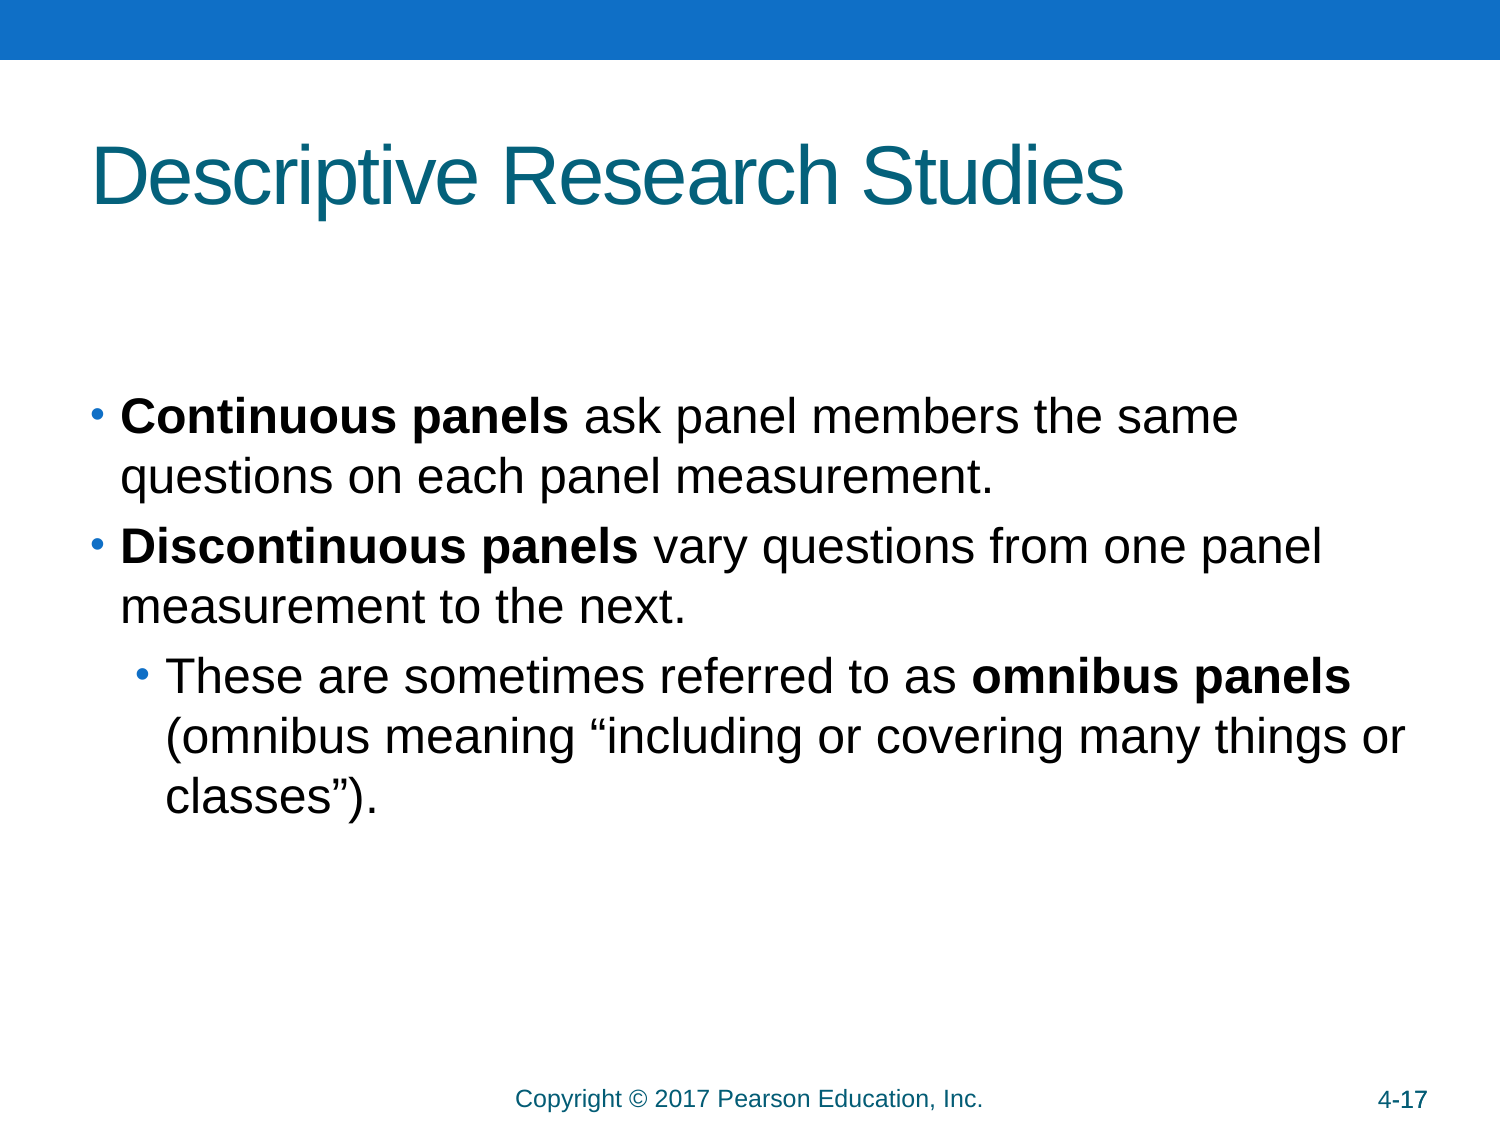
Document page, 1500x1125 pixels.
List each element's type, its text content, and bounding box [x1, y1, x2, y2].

slide_number 4-17 [1074, 1042, 1425, 1103]
list Continuous panels ask panel members the same questions on each panel measurement. Discontinuous panels vary questions from one panel measurement to the next. These are sometimes referred to as omnibus panels (omnibus meaning “including or covering many things or classes”). [75, 376, 1425, 1125]
title Descriptive Research Studies [75, 90, 1425, 253]
